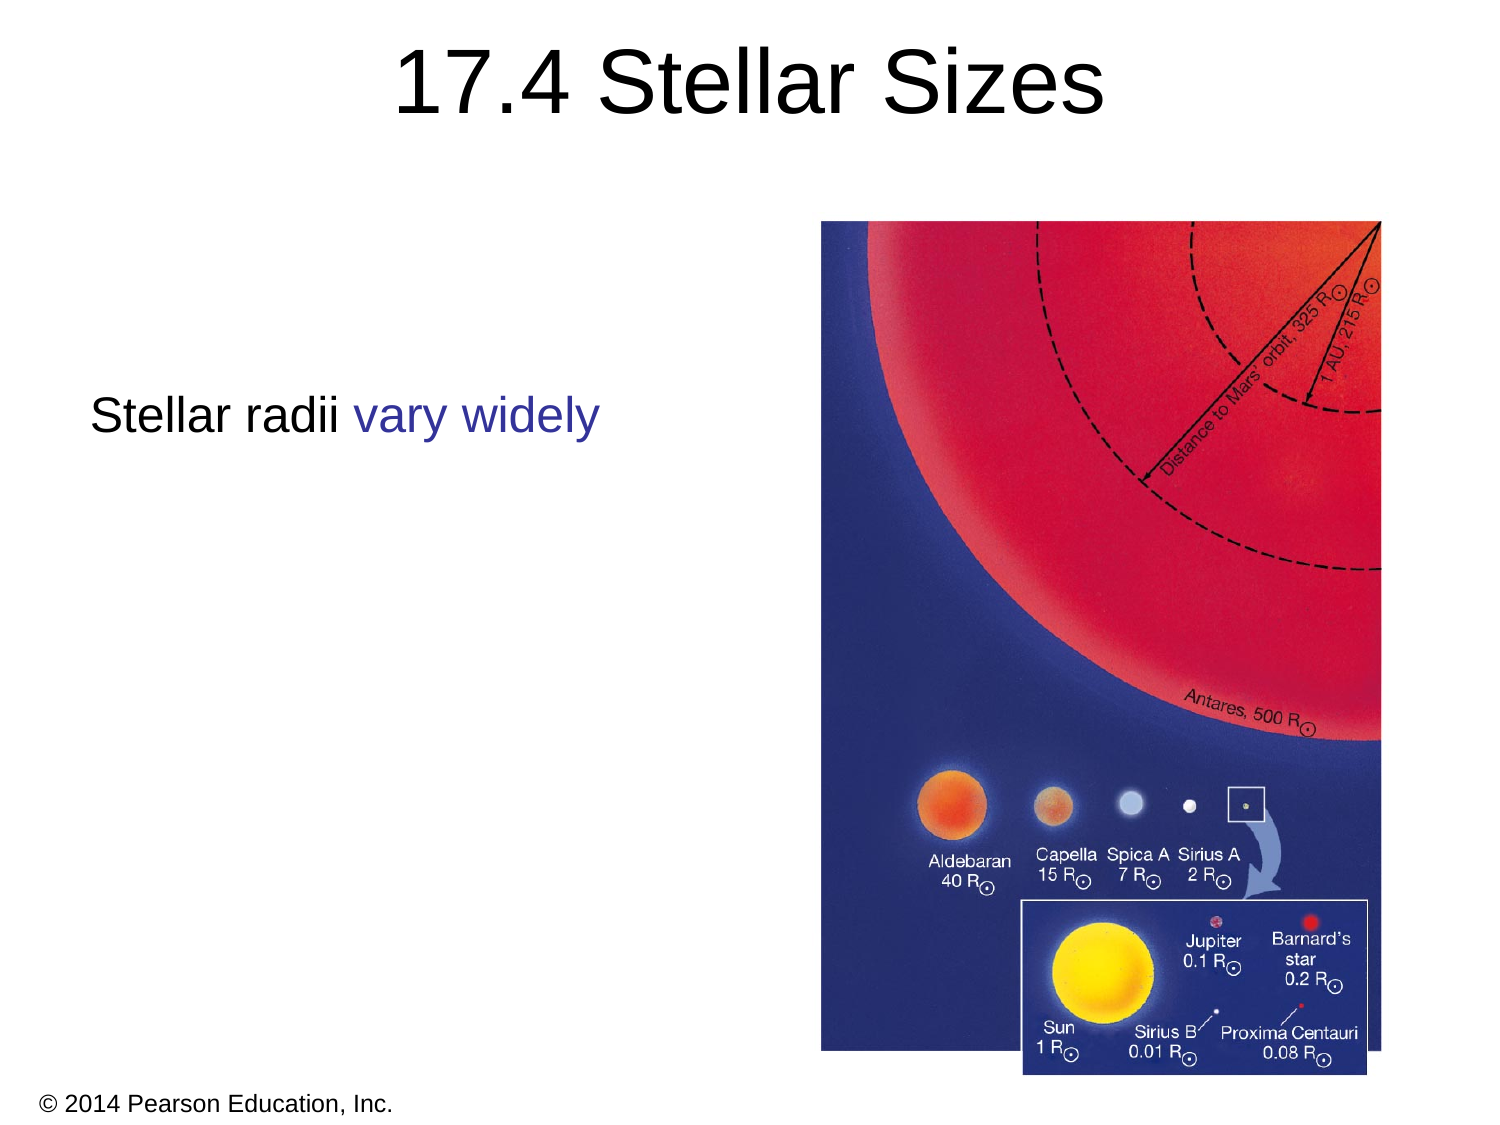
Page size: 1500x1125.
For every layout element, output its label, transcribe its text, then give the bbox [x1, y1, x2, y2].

picture [812, 212, 1390, 1077]
title 17.4 Stellar Sizes [112, 0, 1388, 159]
text_box Stellar radii vary widely [74, 374, 663, 450]
